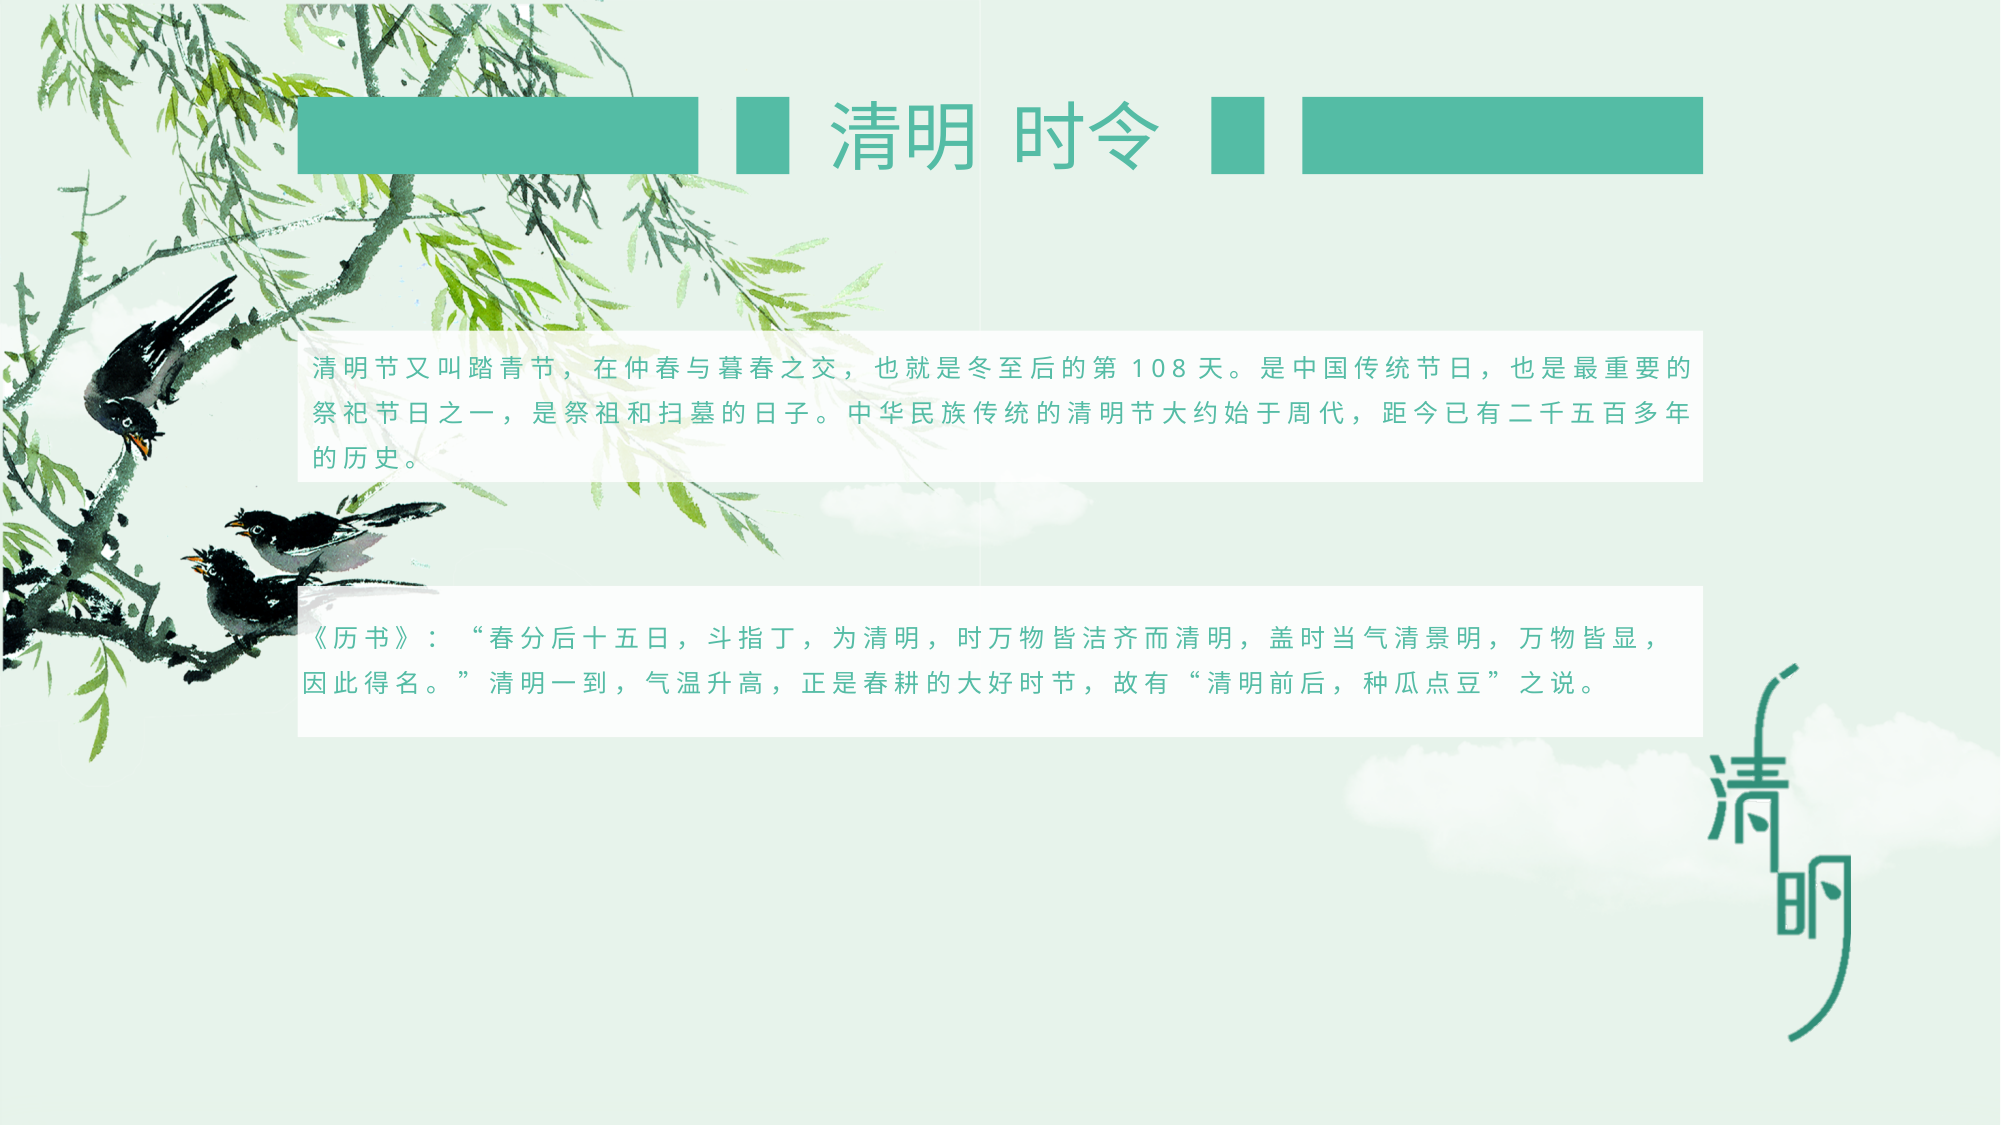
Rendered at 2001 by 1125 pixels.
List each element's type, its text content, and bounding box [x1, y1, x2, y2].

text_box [287, 585, 1704, 738]
picture [0, 0, 2001, 1125]
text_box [297, 82, 1704, 189]
text_box 清明节又叫踏青节，在仲春与暮春之交，也就是冬至后的第108天。是中国传统节日，也是最重要的祭祀节日之一，是祭祖和扫墓的日子。中华民族传统的清明节大约始于周代，距今已有二千五百多年的历史。 [981, 330, 1714, 480]
